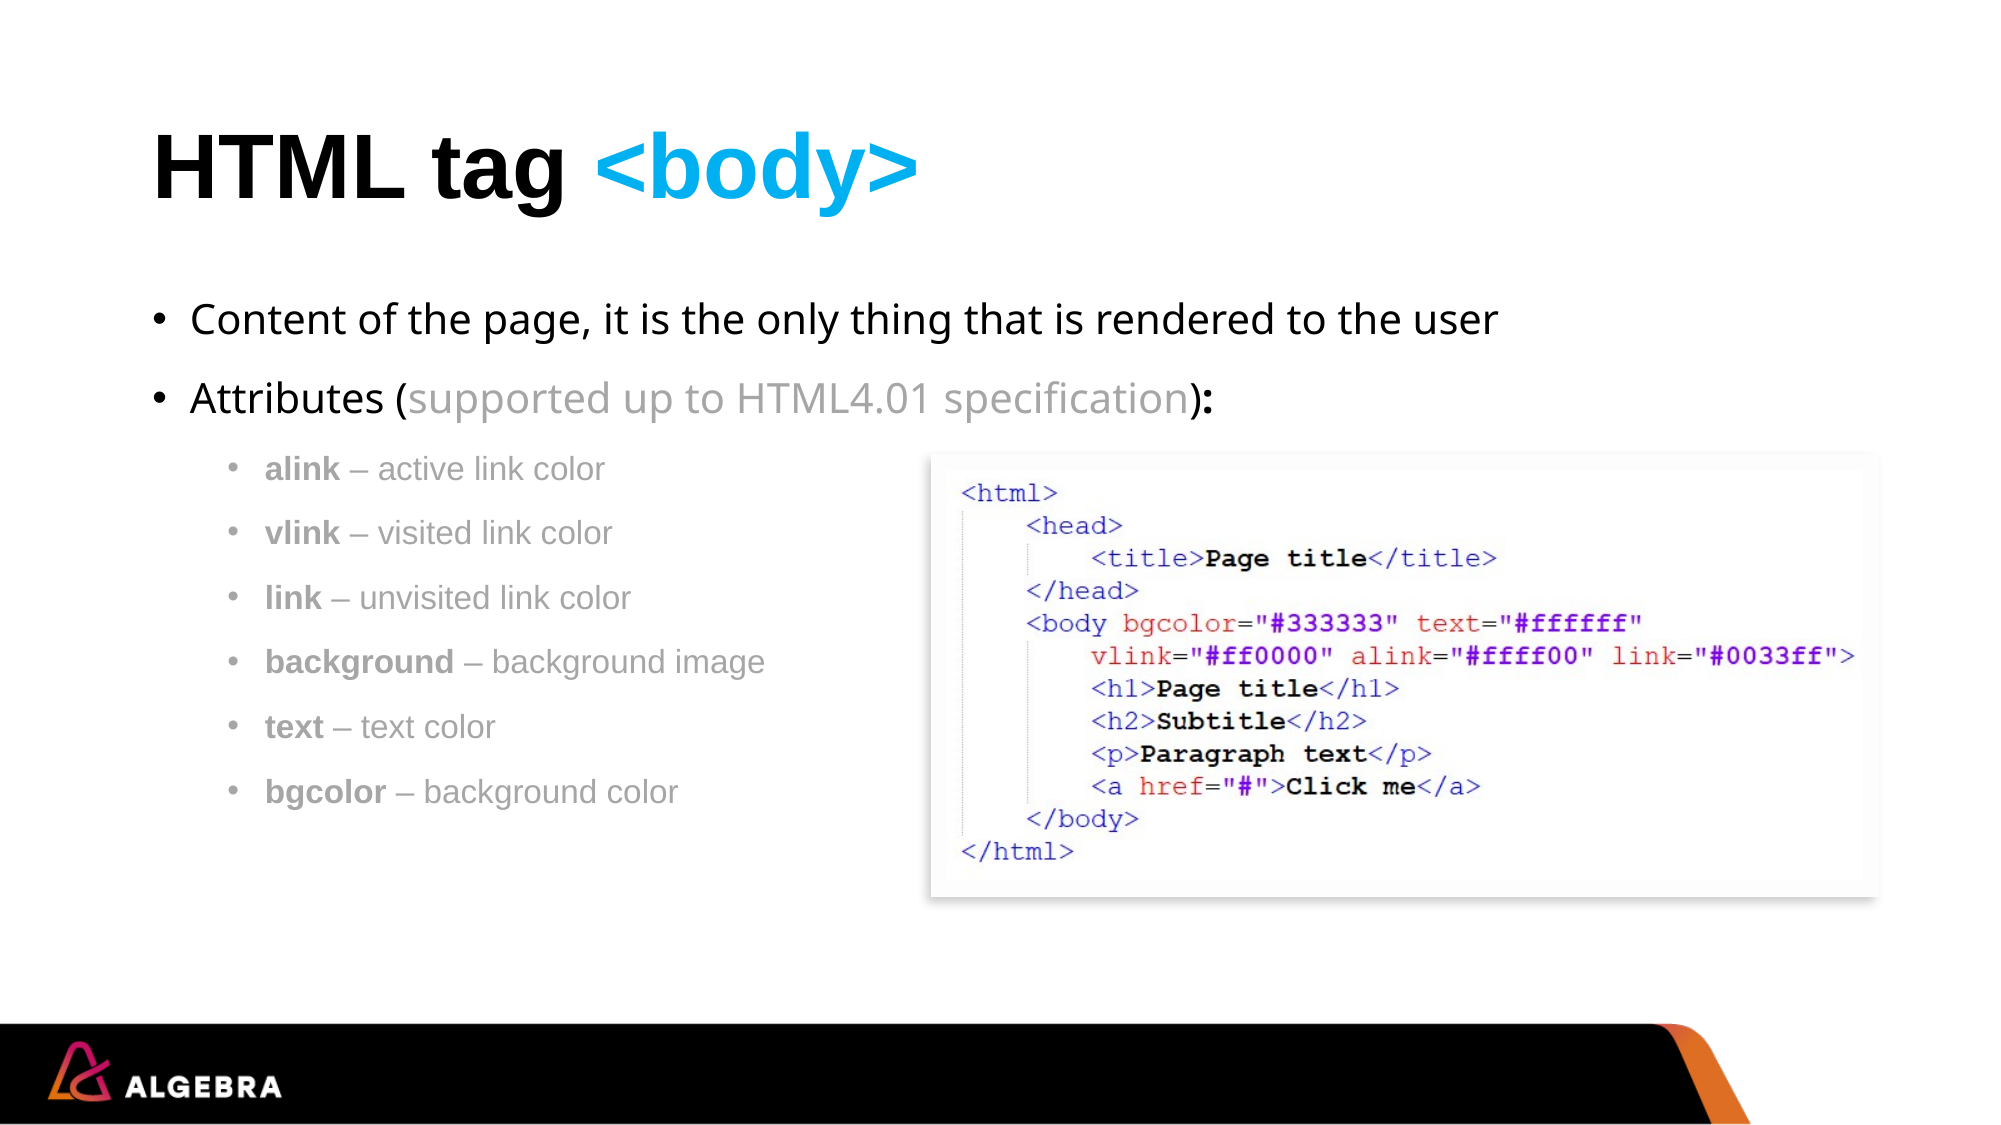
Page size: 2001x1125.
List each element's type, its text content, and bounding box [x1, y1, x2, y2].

picture [0, 1023, 1958, 1125]
list Content of the page, it is the only thing that is rendered to the user Attributes (supported up to HTML4.01 specification): alink – active link color vlink – visited link color link – unvisited link color background – background image text – text color bgcolor – background color [137, 277, 1863, 992]
title HTML tag <body> [137, 59, 1863, 277]
picture [947, 470, 1863, 881]
